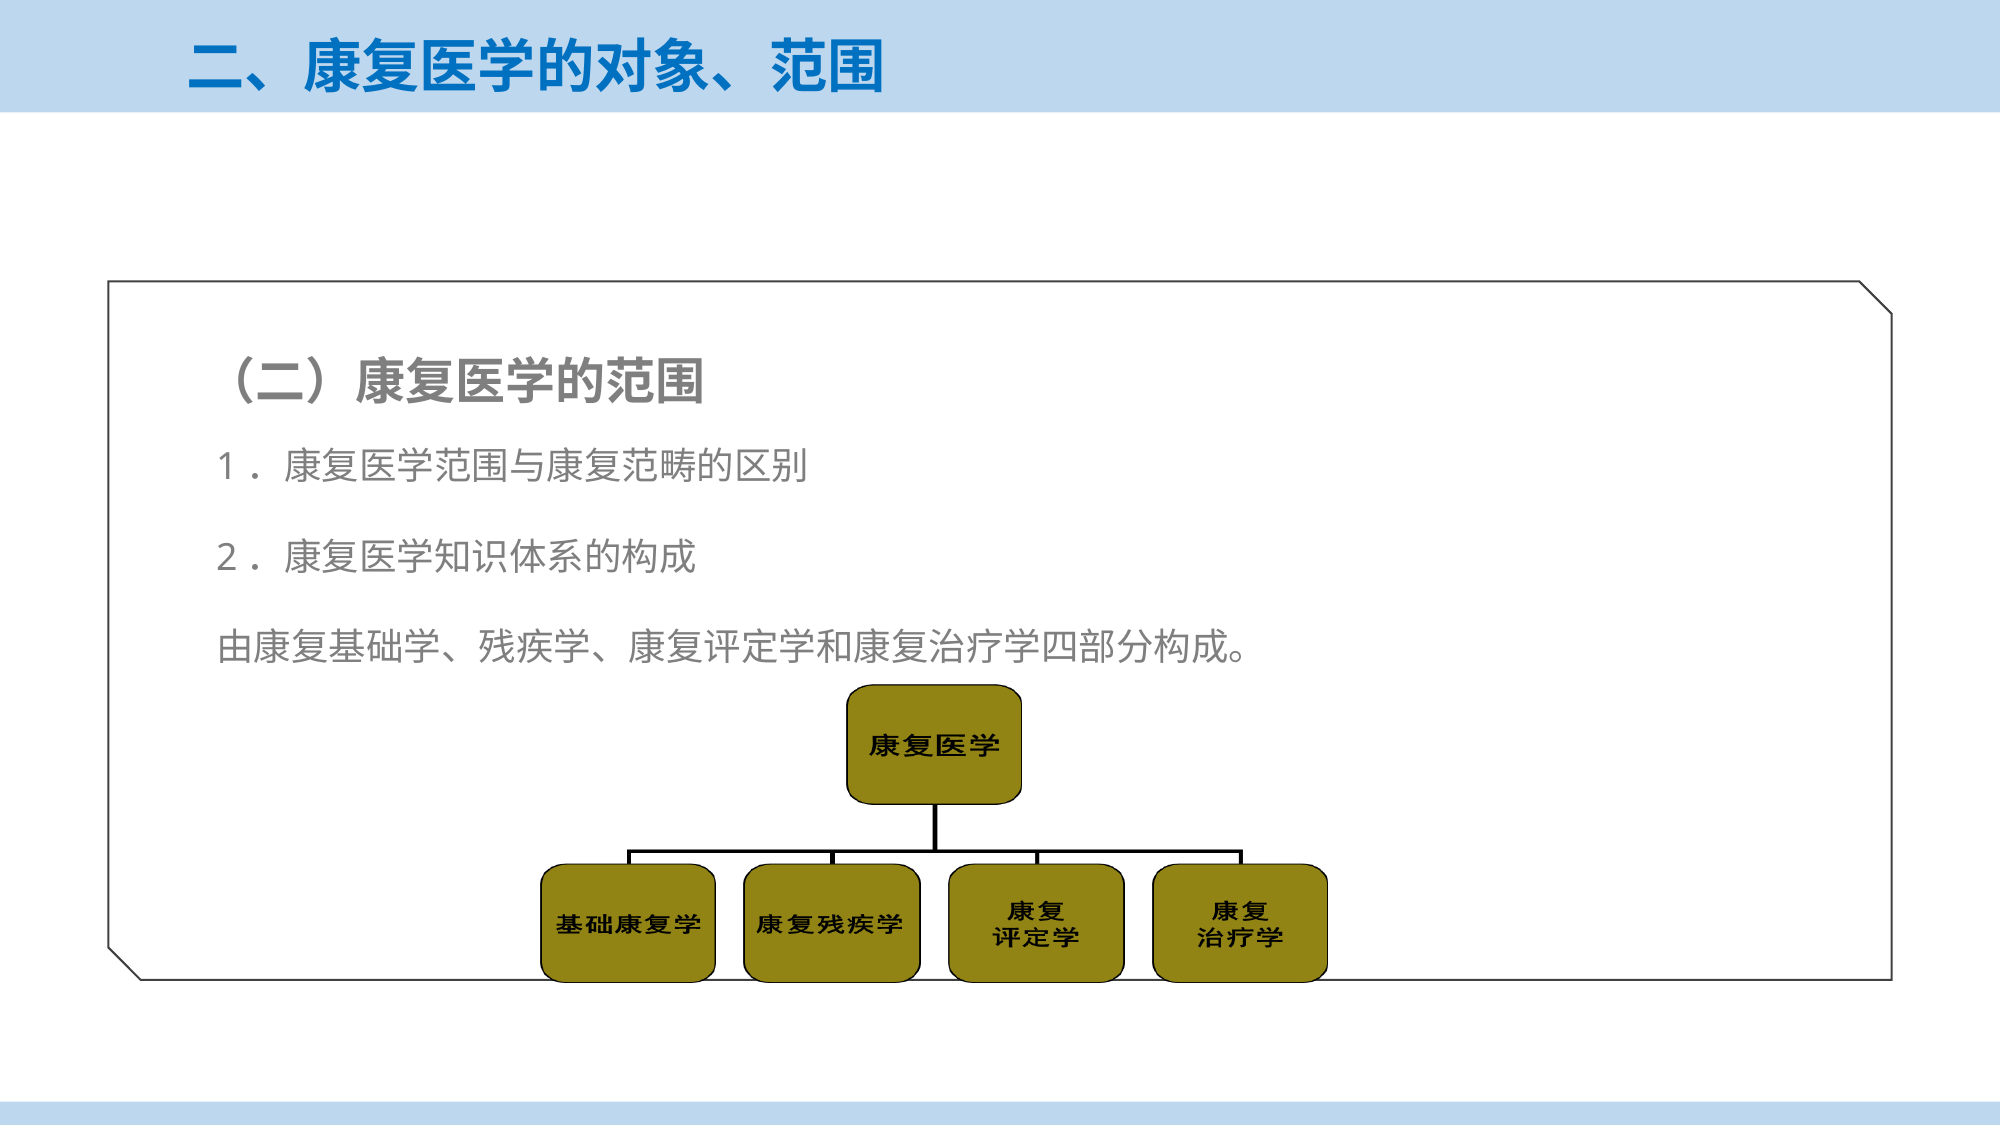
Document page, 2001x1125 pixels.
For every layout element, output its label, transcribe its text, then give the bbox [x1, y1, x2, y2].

text_box （二）康复医学的范围 [167, 312, 1799, 418]
picture [536, 684, 1328, 983]
text_box 二、康复医学的对象、范围 [108, 21, 964, 247]
text_box 1．康复医学范围与康复范畴的区别 2．康复医学知识体系的构成 由康复基础学、残疾学、康复评定学和康复治疗学四部分构成。 [201, 390, 1589, 675]
text_box [107, 280, 1893, 981]
